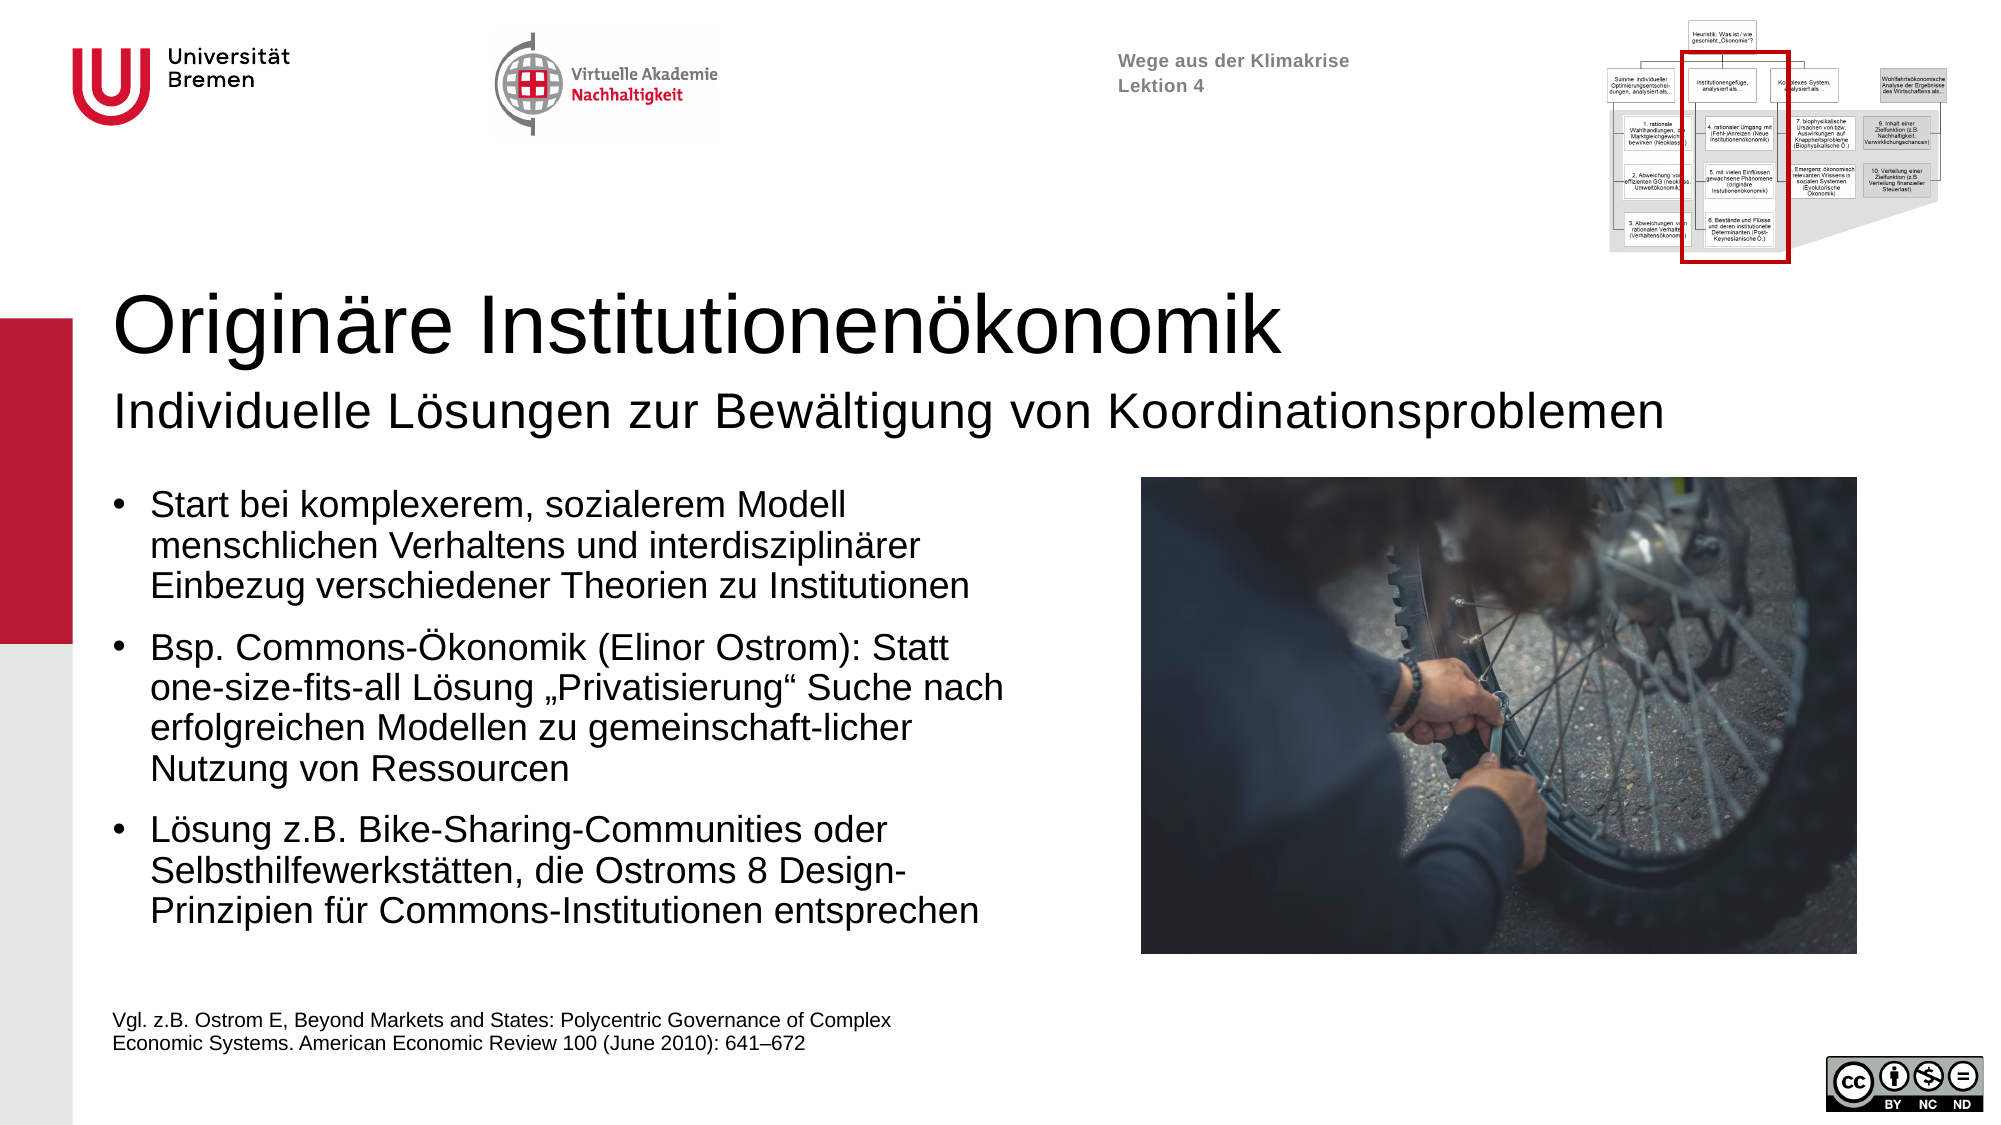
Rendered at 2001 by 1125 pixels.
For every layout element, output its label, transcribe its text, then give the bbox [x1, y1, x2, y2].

list Start bei komplexerem, sozialerem Modell menschlichen Verhaltens und interdisziplinärer Einbezug verschiedener Theorien zu Institutionen Bsp. Commons-Ökonomik (Elinor Ostrom): Statt one-size-fits-all Lösung „Privatisierung“ Suche nach erfolgreichen Modellen zu gemeinschaft-licher Nutzung von Ressourcen Lösung z.B. Bike-Sharing-Communities oder Selbsthilfewerkstätten, die Ostroms 8 Design-Prinzipien für Commons-Institutionen entsprechen [97, 477, 1042, 1013]
title Originäre Institutionenökonomik [97, 278, 1848, 375]
picture [1141, 477, 1857, 954]
picture [1605, 9, 1987, 258]
list Individuelle Lösungen zur Bewältigung von Koordinationsproblemen [98, 371, 1764, 453]
picture [1826, 1056, 1984, 1112]
text_box [1681, 258, 1789, 263]
picture [492, 30, 718, 138]
text_box Vgl. z.B. Ostrom E, Beyond Markets and States: Polycentric Governance of Complex Economic Systems. American Economic Review 100 (June 2010): 641–672 [97, 1002, 977, 1038]
